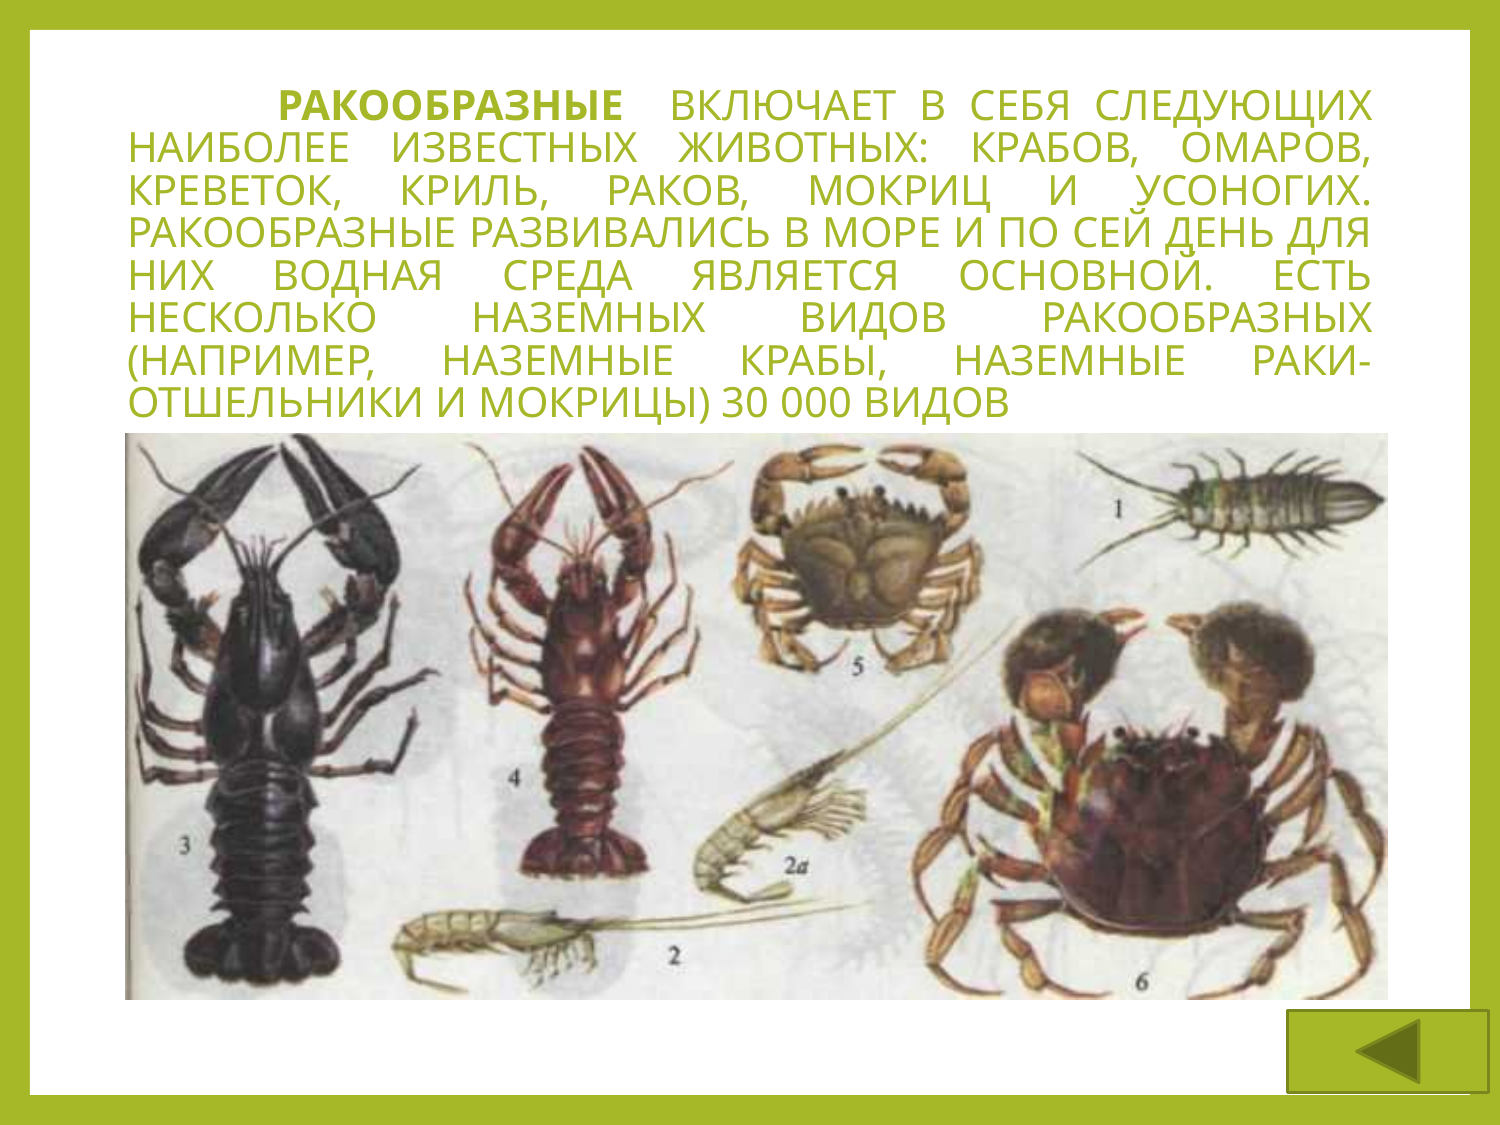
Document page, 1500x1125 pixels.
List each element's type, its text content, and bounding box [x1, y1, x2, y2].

text_box [1286, 1009, 1490, 1094]
picture [125, 433, 1389, 1000]
title Ракообразные включает в себя следующих наиболее известных животных: крабов, омаров, креветок, криль, раков, мокриц и усоногих. Ракообразные развивались в море и по сей день для них водная среда является основной. Есть несколько наземных видов ракообразных (например, наземные крабы, наземные раки-отшельники и мокрицы) 30 000 видов [112, 19, 1388, 434]
